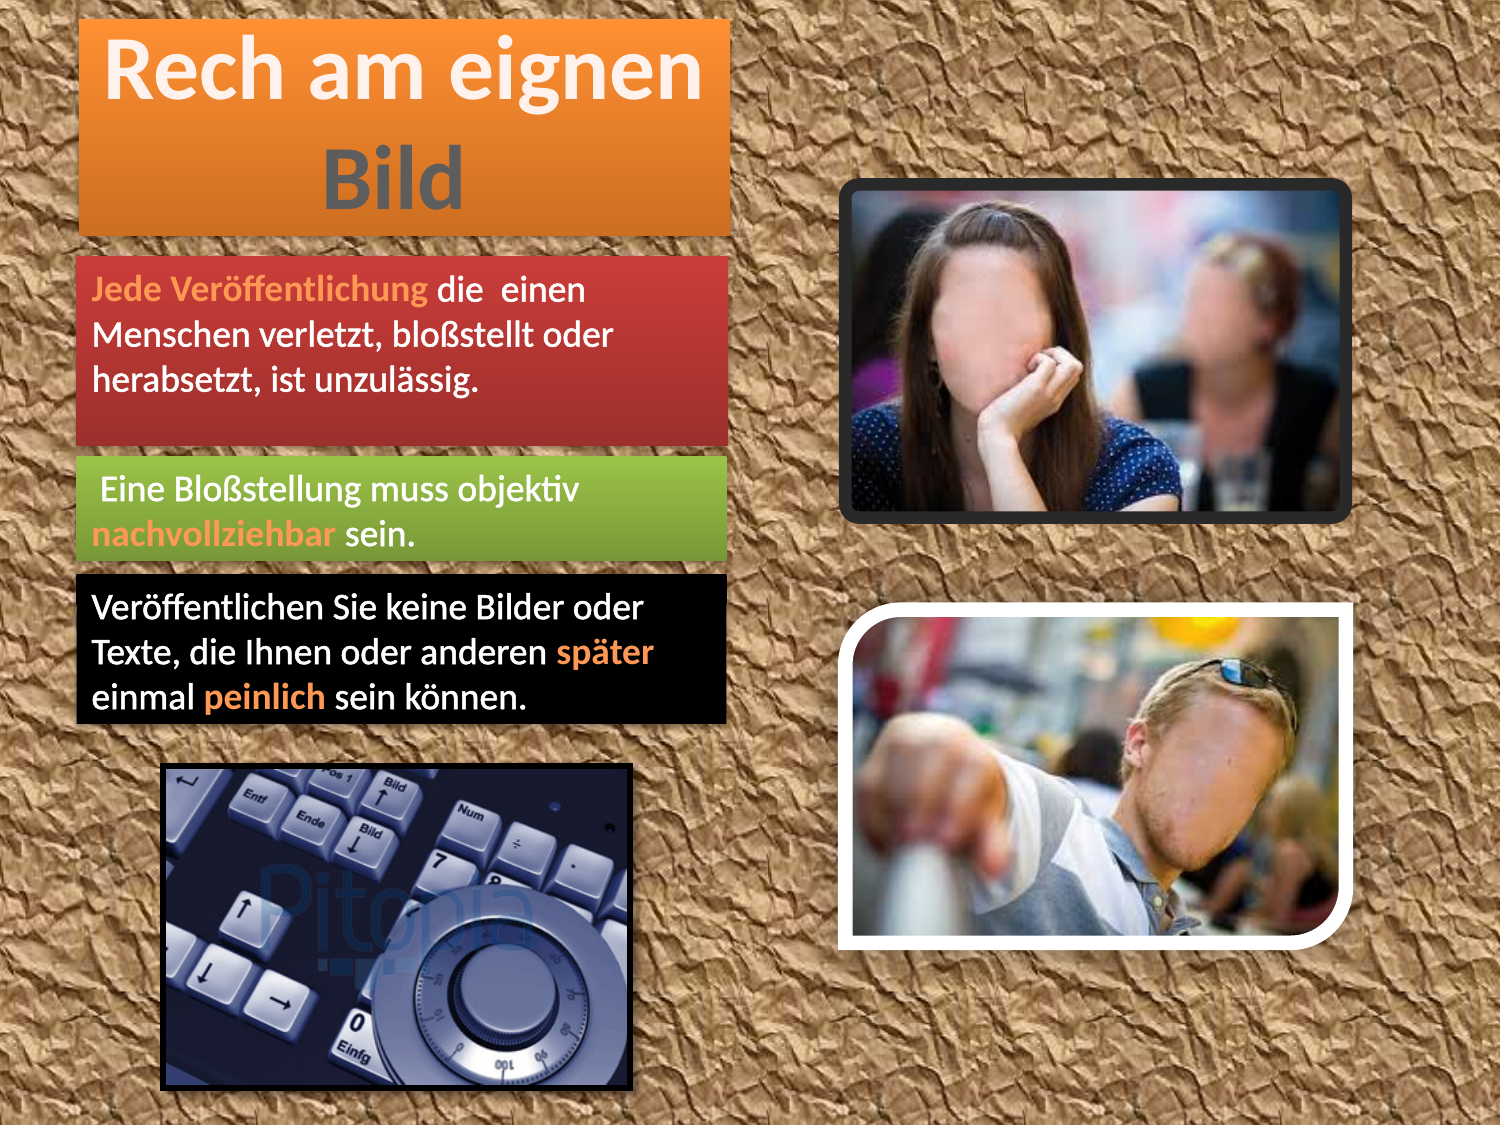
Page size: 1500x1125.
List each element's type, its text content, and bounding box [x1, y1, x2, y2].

title Rech am eignen Bild [78, 18, 731, 236]
list Jede Veröffentlichung die einen Menschen verletzt, bloßstellt oder herabsetzt, ist unzulässig. [76, 256, 729, 446]
text_box Veröffentlichen Sie keine Bilder oder Texte, die Ihnen oder anderen später einmal peinlich sein können. [76, 574, 727, 724]
text_box Eine Bloßstellung muss objektiv nachvollziehbar sein. [76, 456, 727, 561]
picture [0, 0, 1500, 1125]
